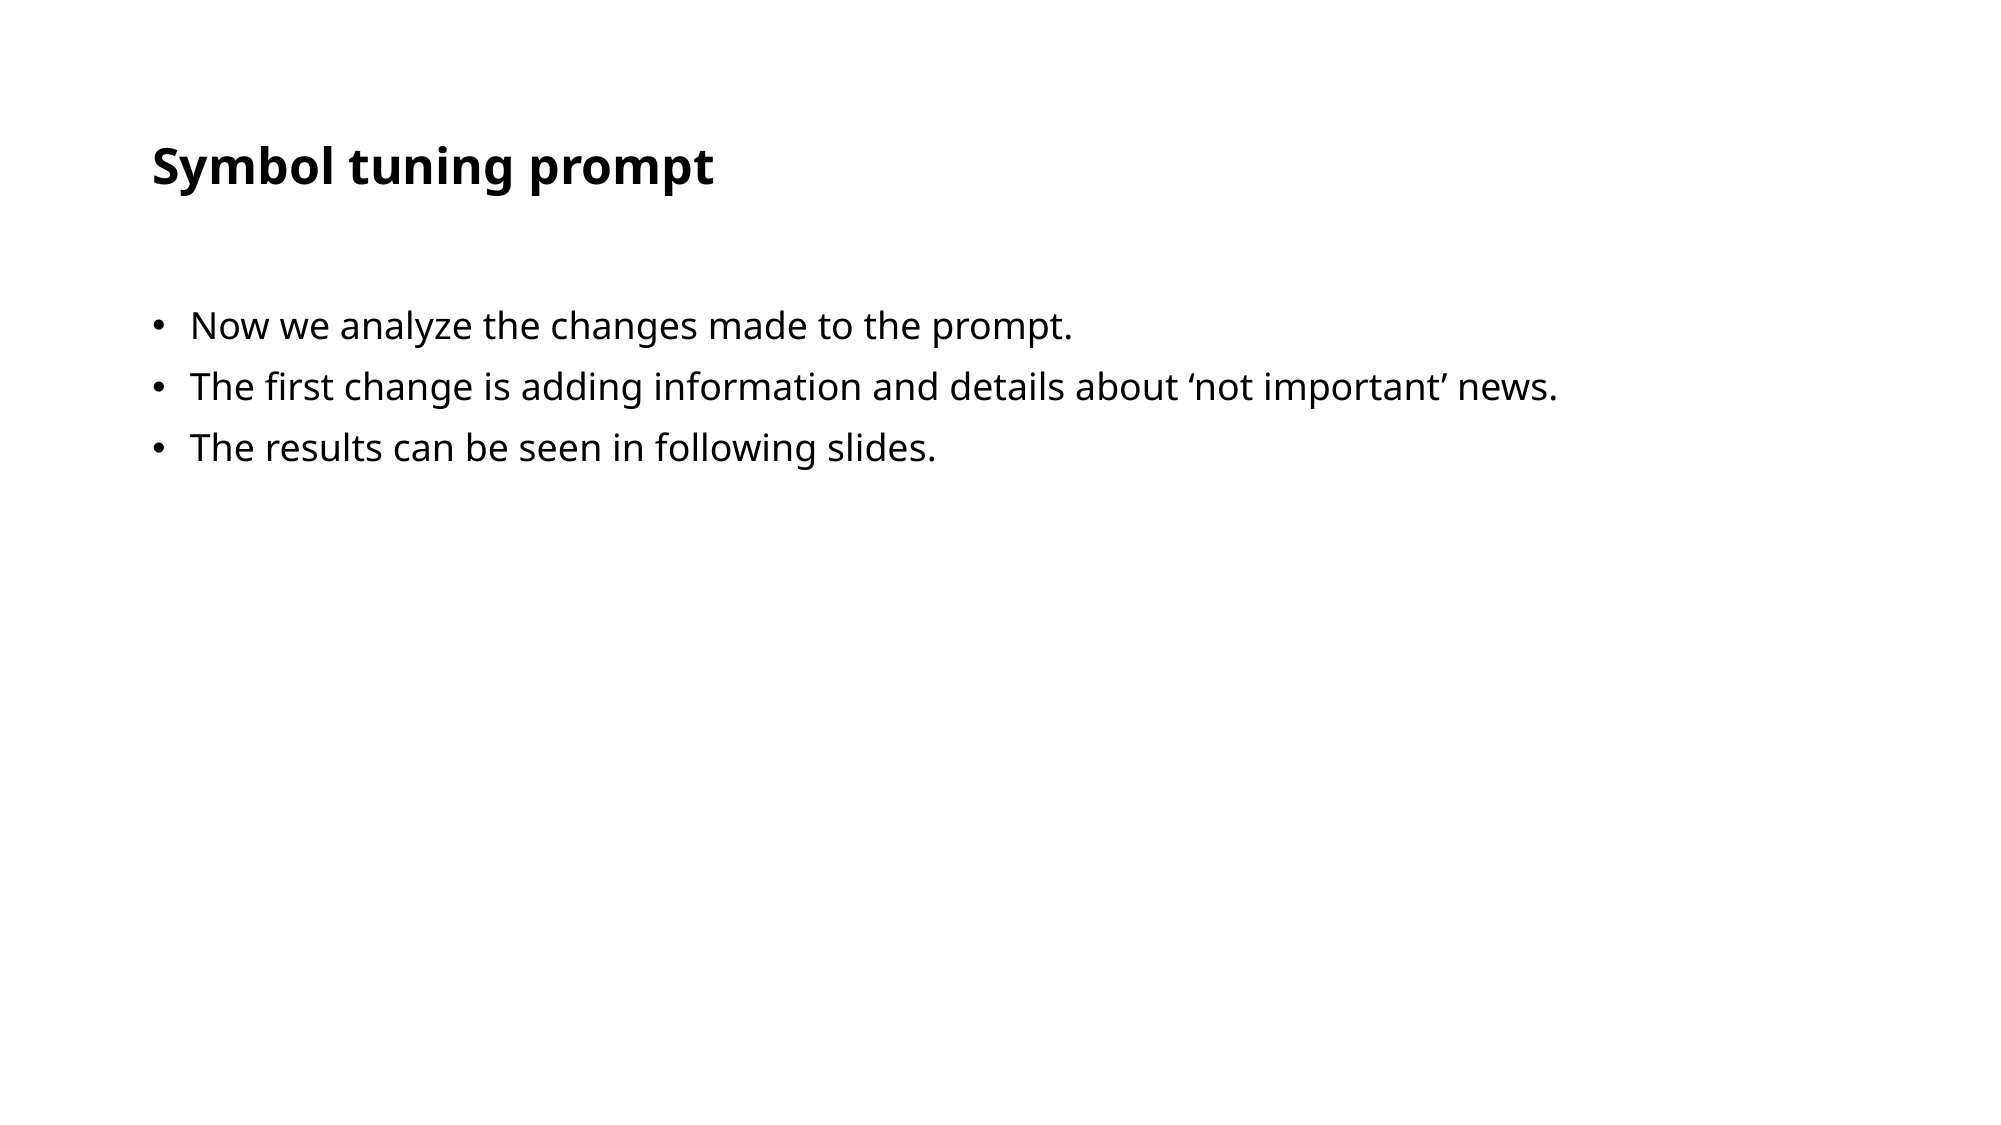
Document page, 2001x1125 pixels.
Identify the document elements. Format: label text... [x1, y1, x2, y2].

list Now we analyze the changes made to the prompt. The first change is adding information and details about ‘not important’ news. The results can be seen in following slides. [137, 299, 1863, 1014]
title Symbol tuning prompt [137, 59, 1863, 278]
